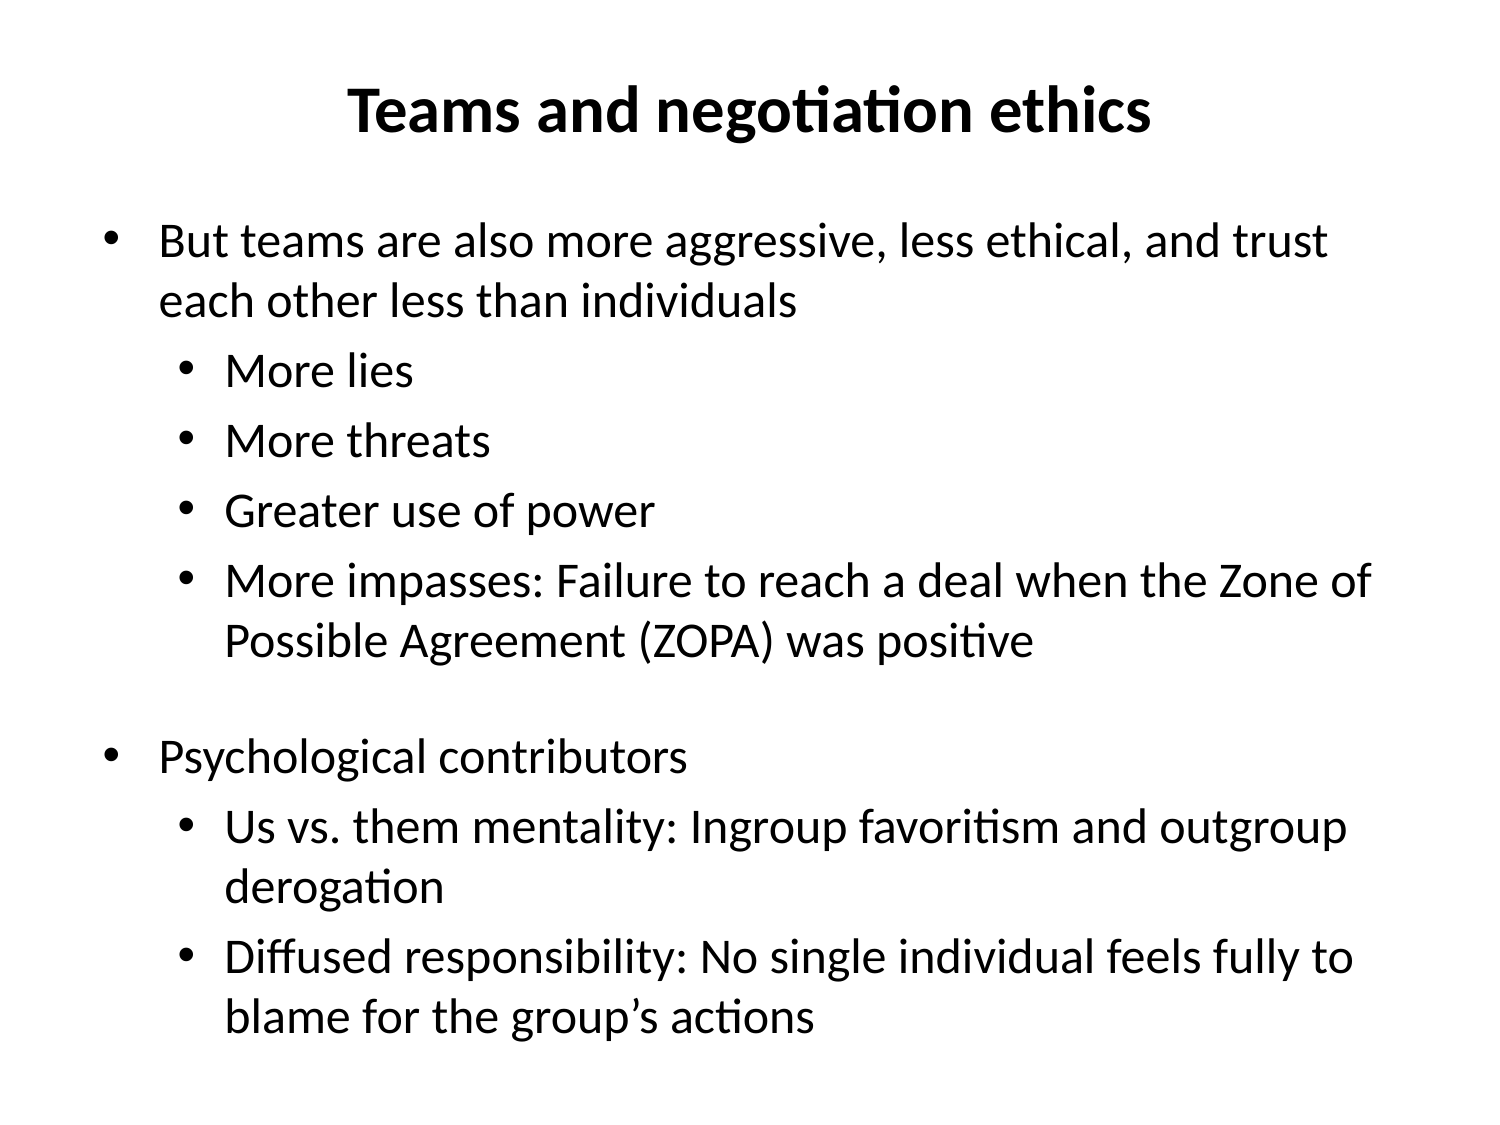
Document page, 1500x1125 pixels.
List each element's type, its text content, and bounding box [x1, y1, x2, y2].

title Teams and negotiation ethics [75, 12, 1425, 200]
list But teams are also more aggressive, less ethical, and trust each other less than individuals More lies More threats Greater use of power More impasses: Failure to reach a deal when the Zone of Possible Agreement (ZOPA) was positive Psychological contributors Us vs. them mentality: Ingroup favoritism and outgroup derogation Diffused responsibility: No single individual feels fully to blame for the group’s actions [87, 200, 1417, 1025]
